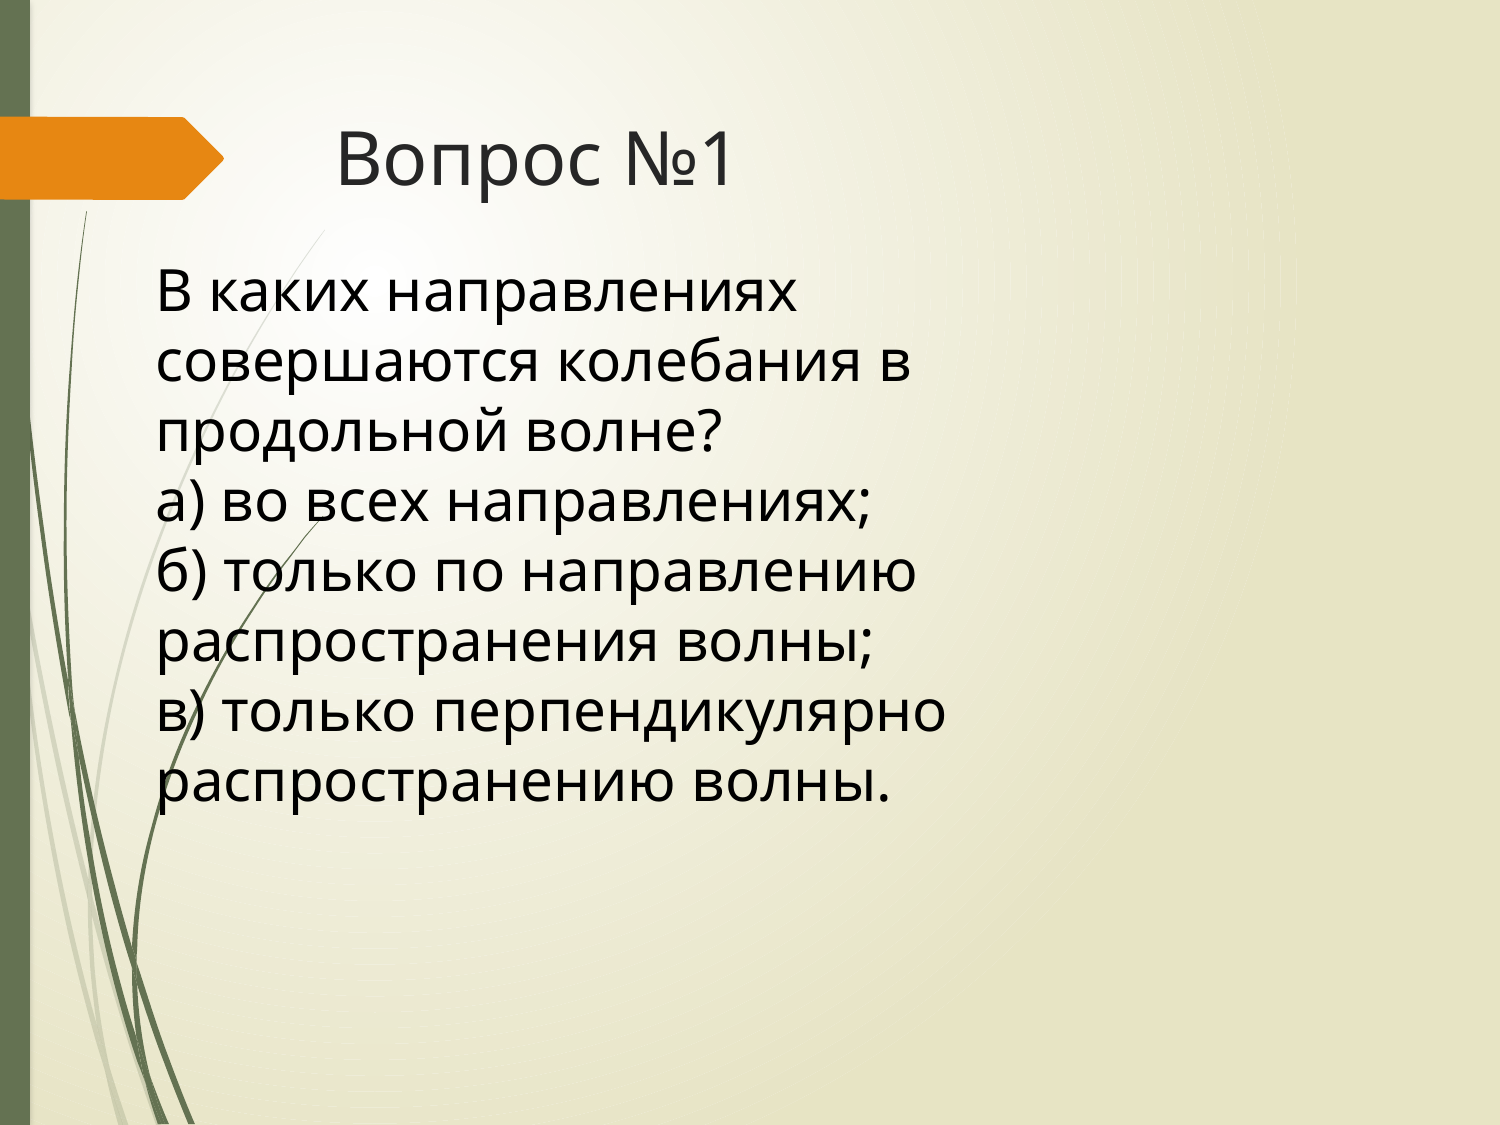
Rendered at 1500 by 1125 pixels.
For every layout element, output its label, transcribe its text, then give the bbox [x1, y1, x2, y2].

text_box В каких направлениях совершаются колебания в продольной волне? а) во всех направлениях; б) только по направлению распространения волны; в) только перпендикулярно распространению волны. [140, 246, 1125, 821]
title Вопрос №1 [319, 102, 1400, 313]
